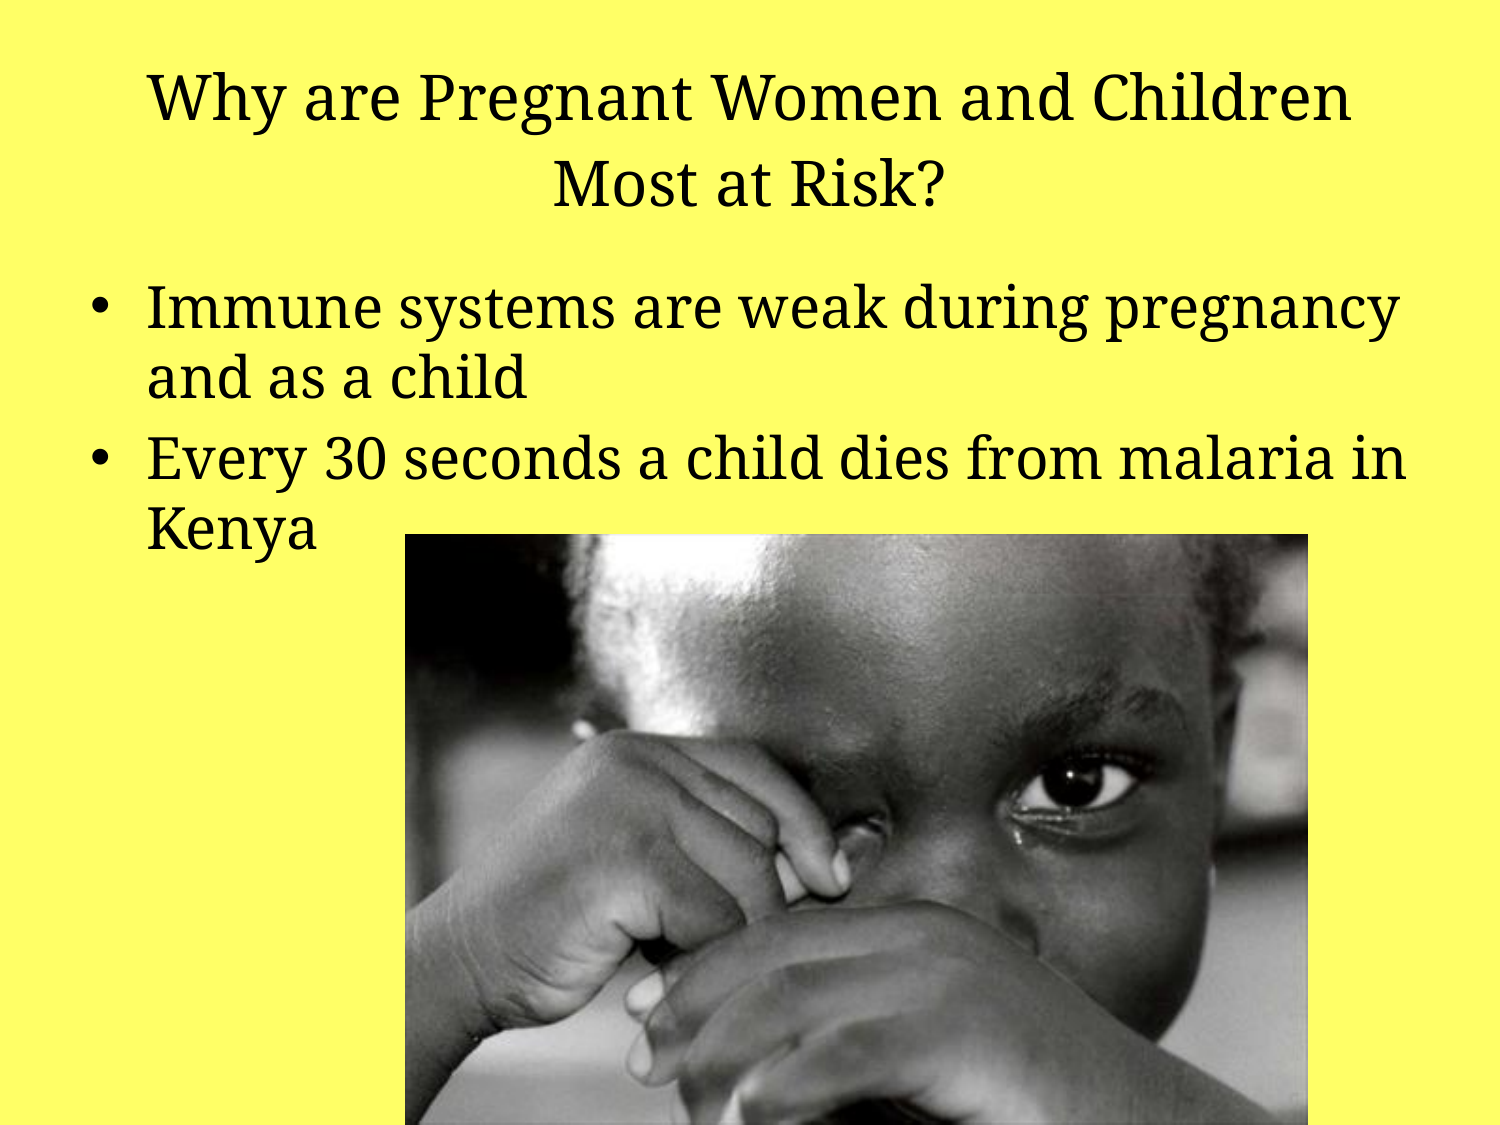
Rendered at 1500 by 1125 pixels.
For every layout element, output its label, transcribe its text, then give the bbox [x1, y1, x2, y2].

picture [404, 534, 1308, 1125]
title Why are Pregnant Women and Children Most at Risk? [75, 45, 1425, 233]
list Immune systems are weak during pregnancy and as a child Every 30 seconds a child dies from malaria in Kenya [75, 262, 1425, 1005]
